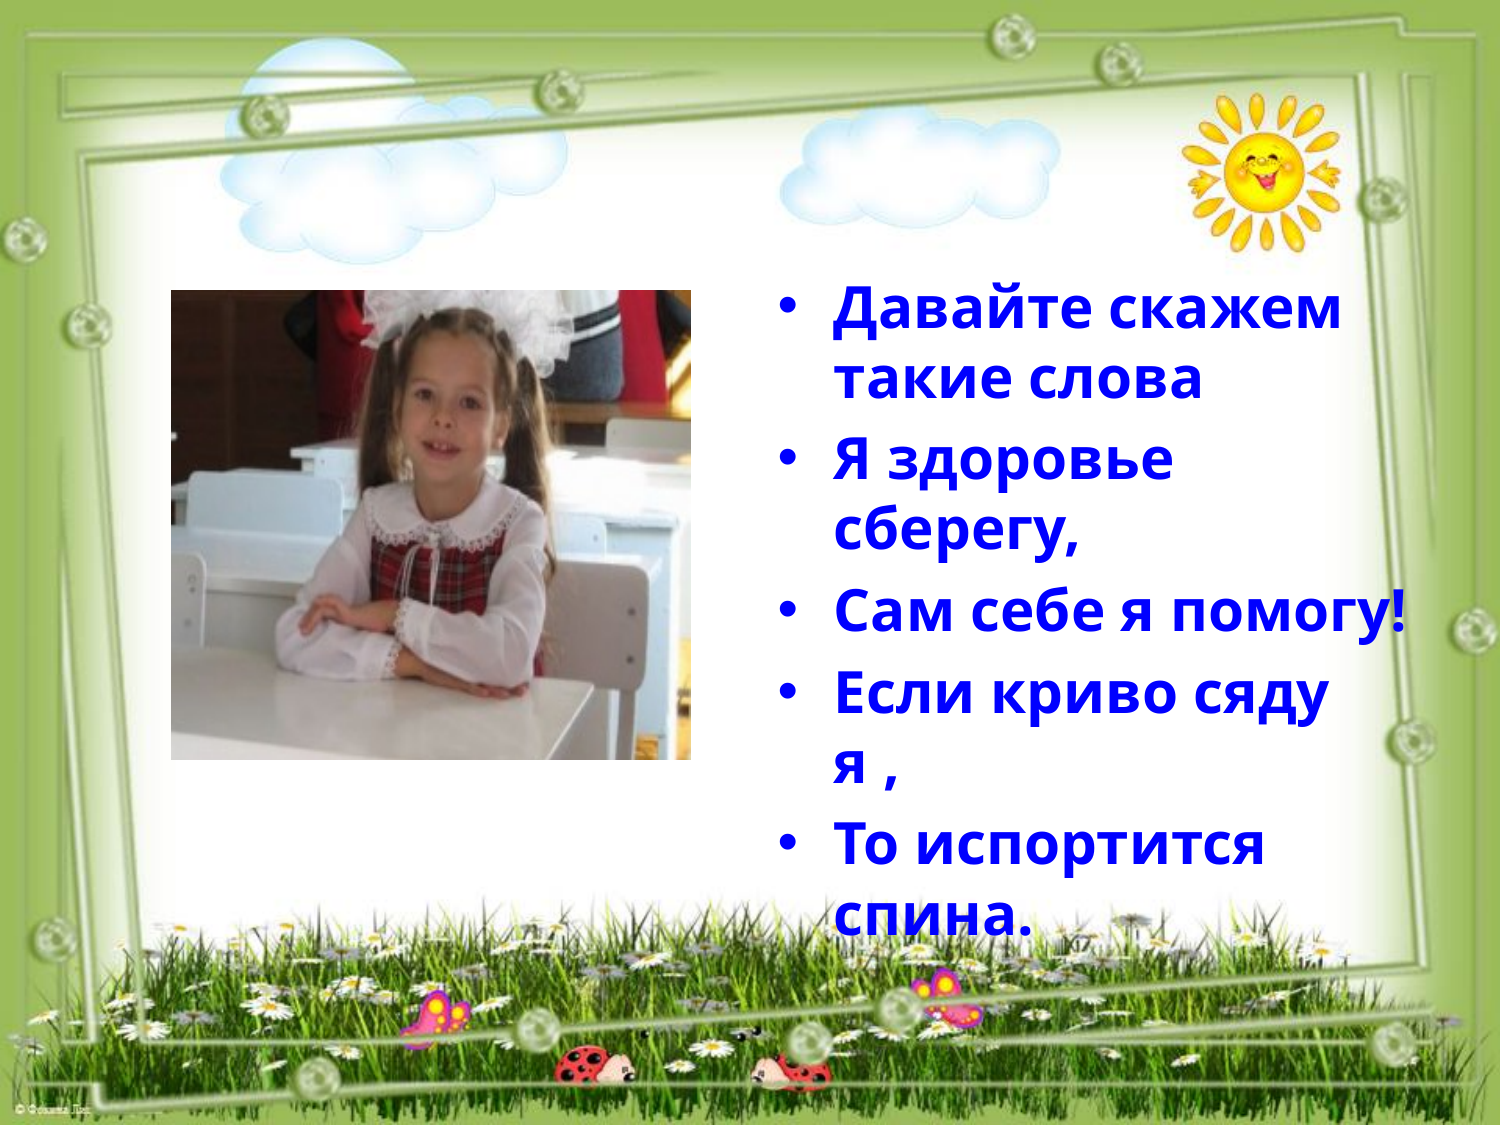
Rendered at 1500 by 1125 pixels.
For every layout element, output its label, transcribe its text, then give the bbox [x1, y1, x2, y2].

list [170, 290, 692, 760]
list Давайте скажем такие слова Я здоровье сберегу, Сам себе я помогу! Если криво сяду я , То испортится спина. [762, 262, 1425, 1005]
picture [0, 0, 1500, 1125]
